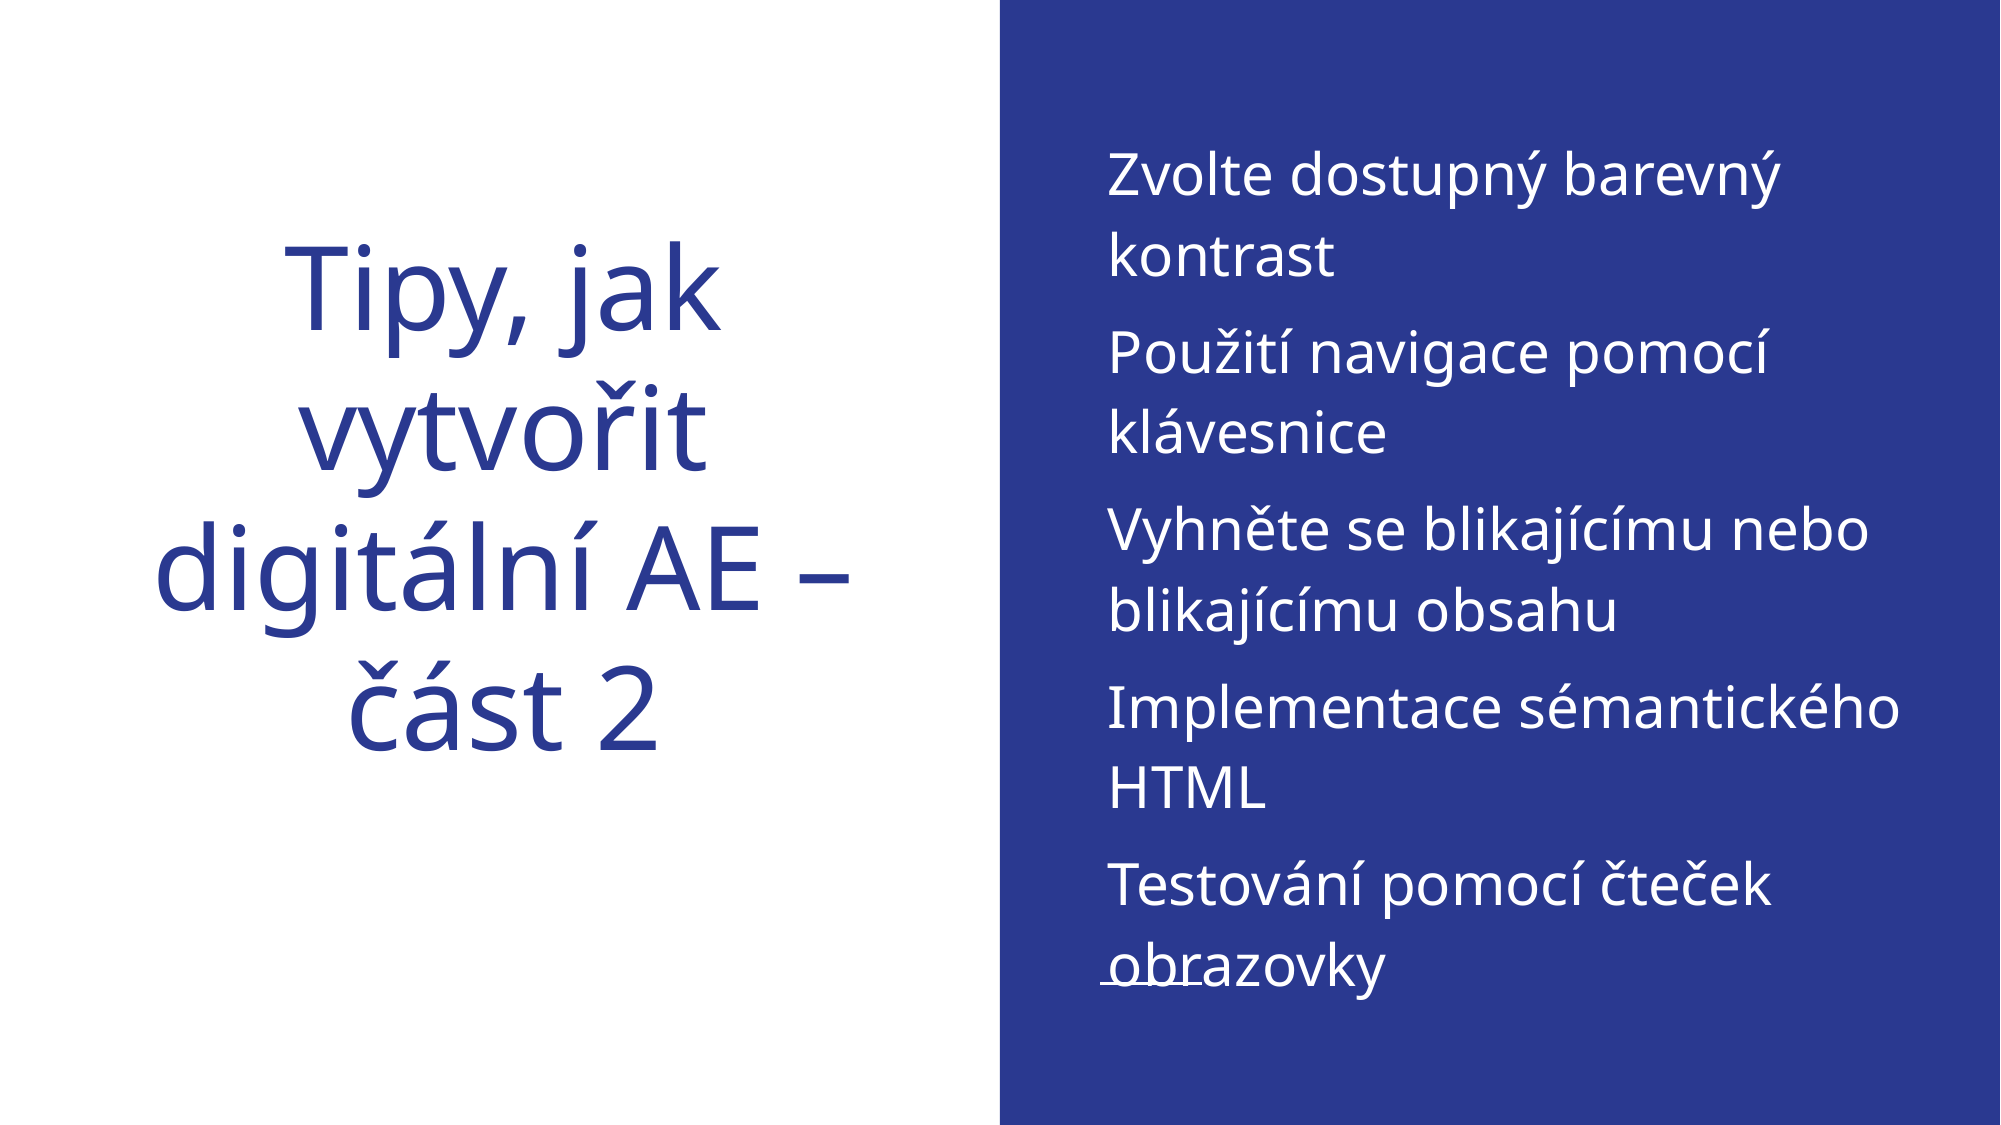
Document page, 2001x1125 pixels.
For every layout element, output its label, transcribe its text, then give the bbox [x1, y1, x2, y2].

list Zvolte dostupný barevný kontrast Použití navigace pomocí klávesnice Vyhněte se blikajícímu nebo blikajícímu obsahu Implementace sémantického HTML Testování pomocí čteček obrazovky [1080, 158, 1920, 967]
title Tipy, jak vytvořit digitální AE – část 2 [61, 343, 947, 782]
